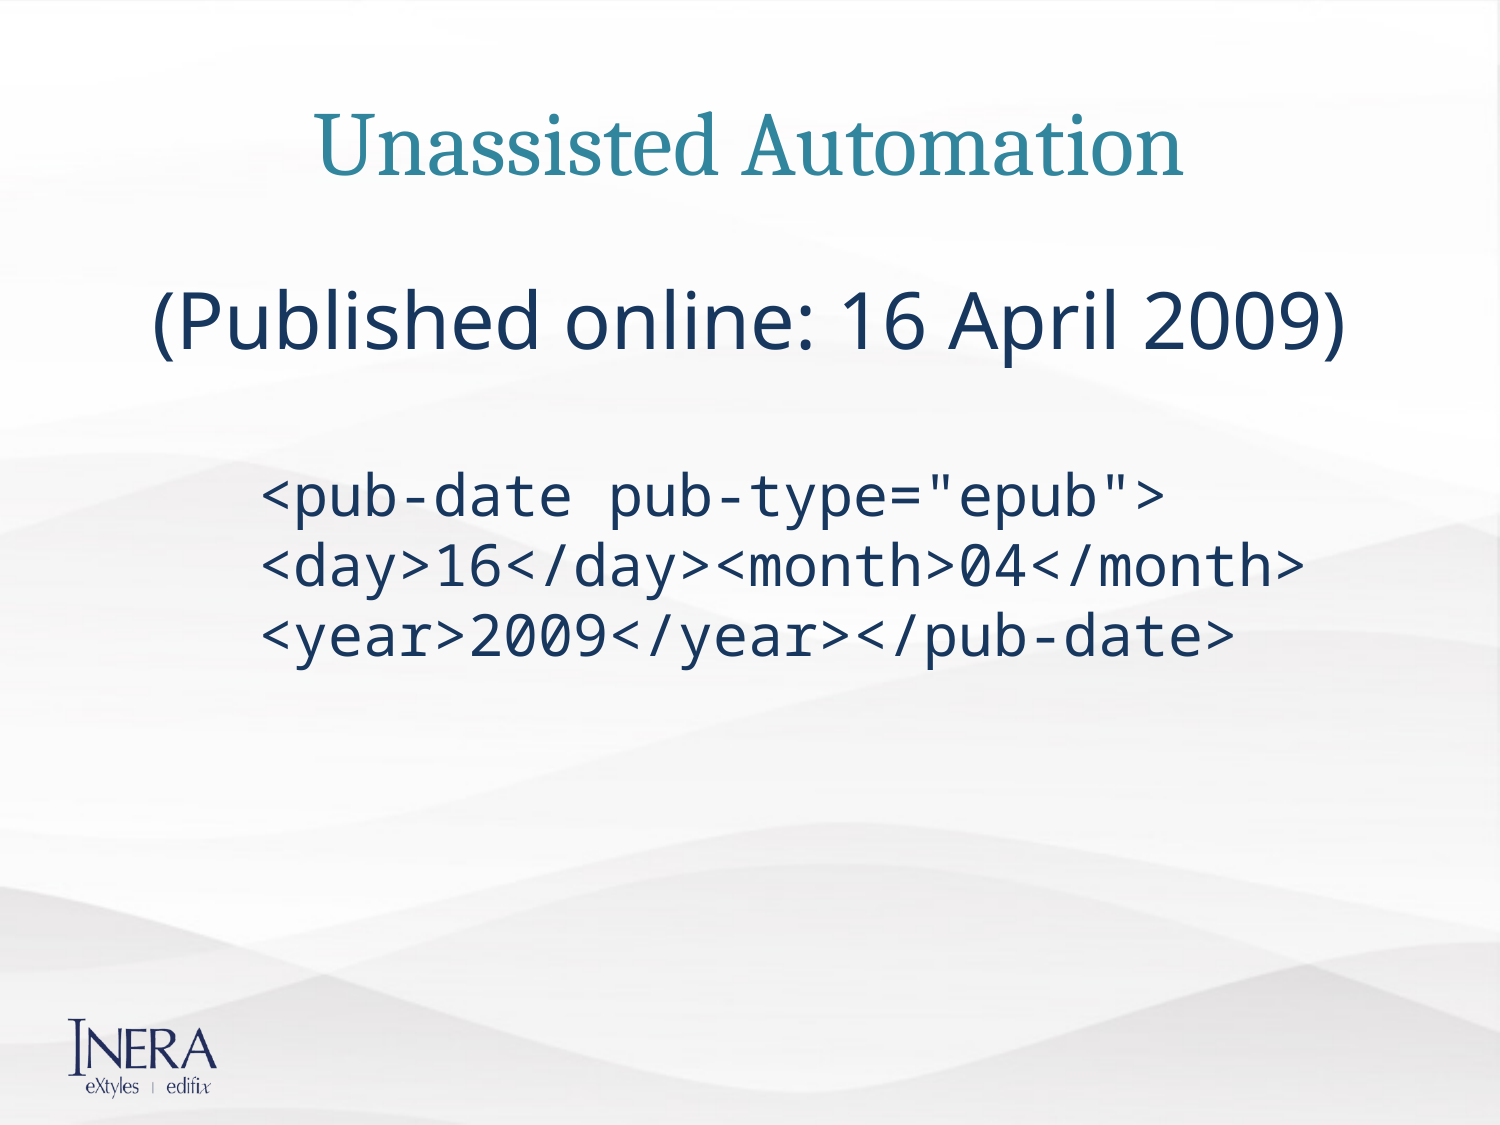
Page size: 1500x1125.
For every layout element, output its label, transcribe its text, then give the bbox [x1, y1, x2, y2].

title Unassisted Automation [75, 45, 1425, 233]
list (Published online: 16 April 2009) <pub-date pub-type="epub"> <day>16</day><month>04</month> <year>2009</year></pub-date> [75, 262, 1425, 1005]
picture [0, 0, 1500, 1125]
